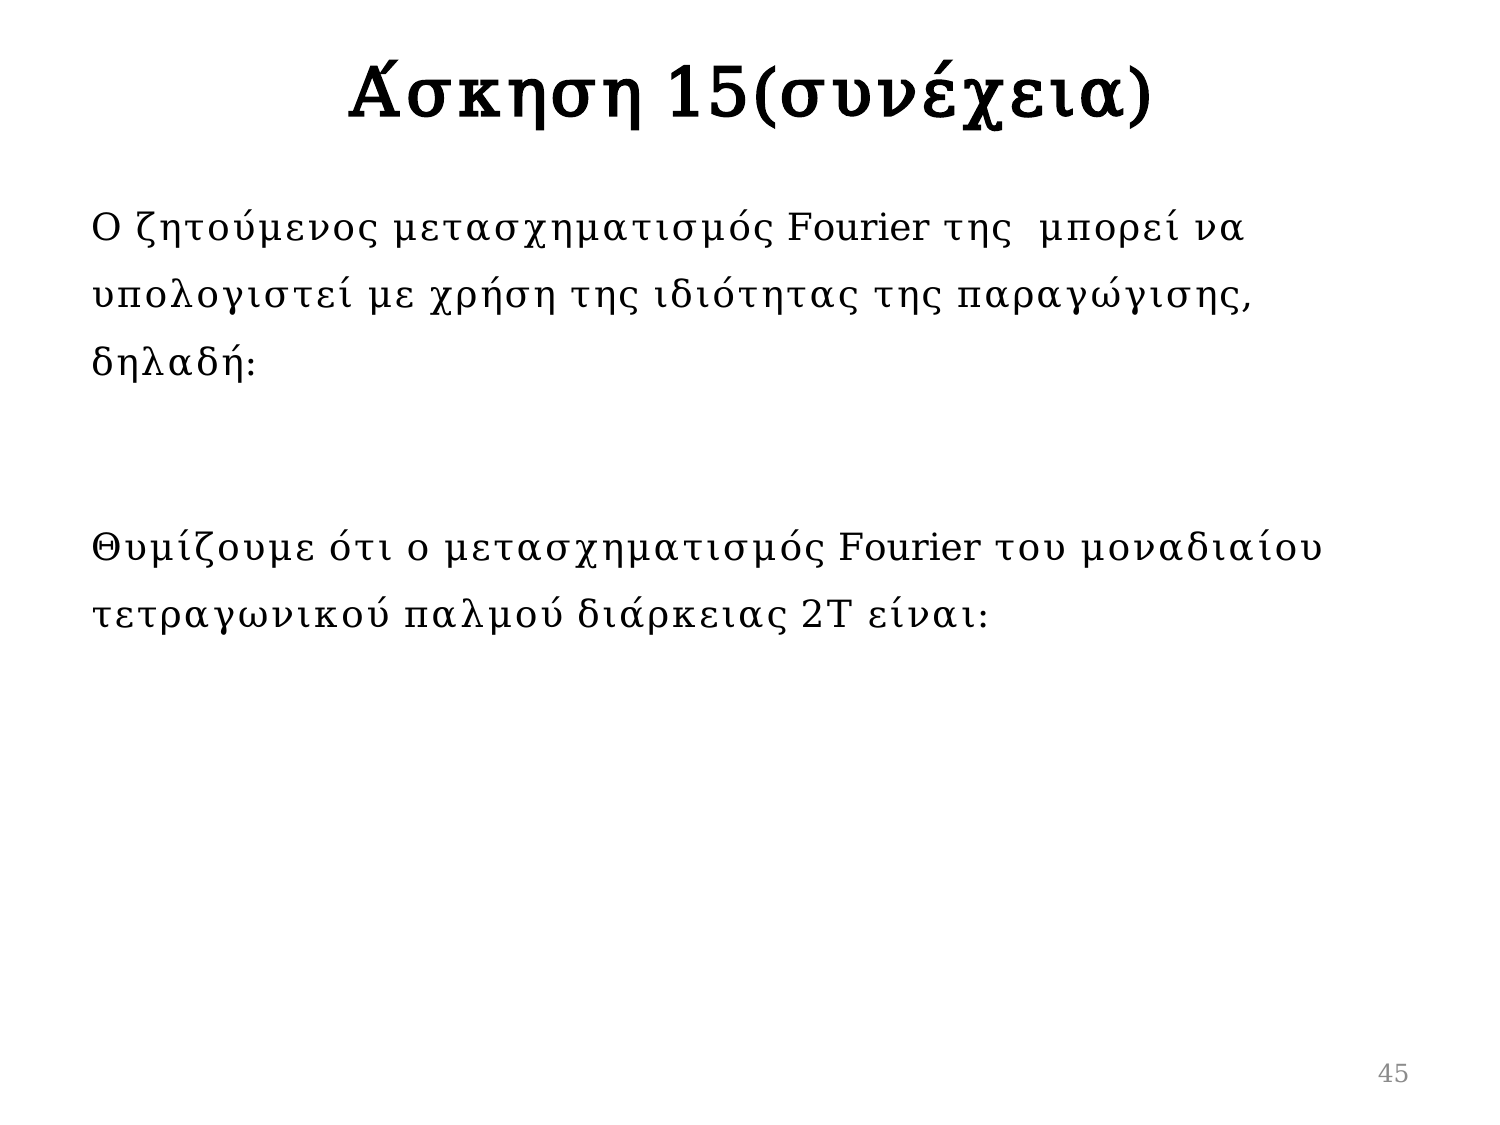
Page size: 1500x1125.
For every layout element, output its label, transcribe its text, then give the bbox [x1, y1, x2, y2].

slide_number 45 [1222, 1042, 1425, 1103]
title Άσκηση 15(συνέχεια) [75, 19, 1425, 159]
